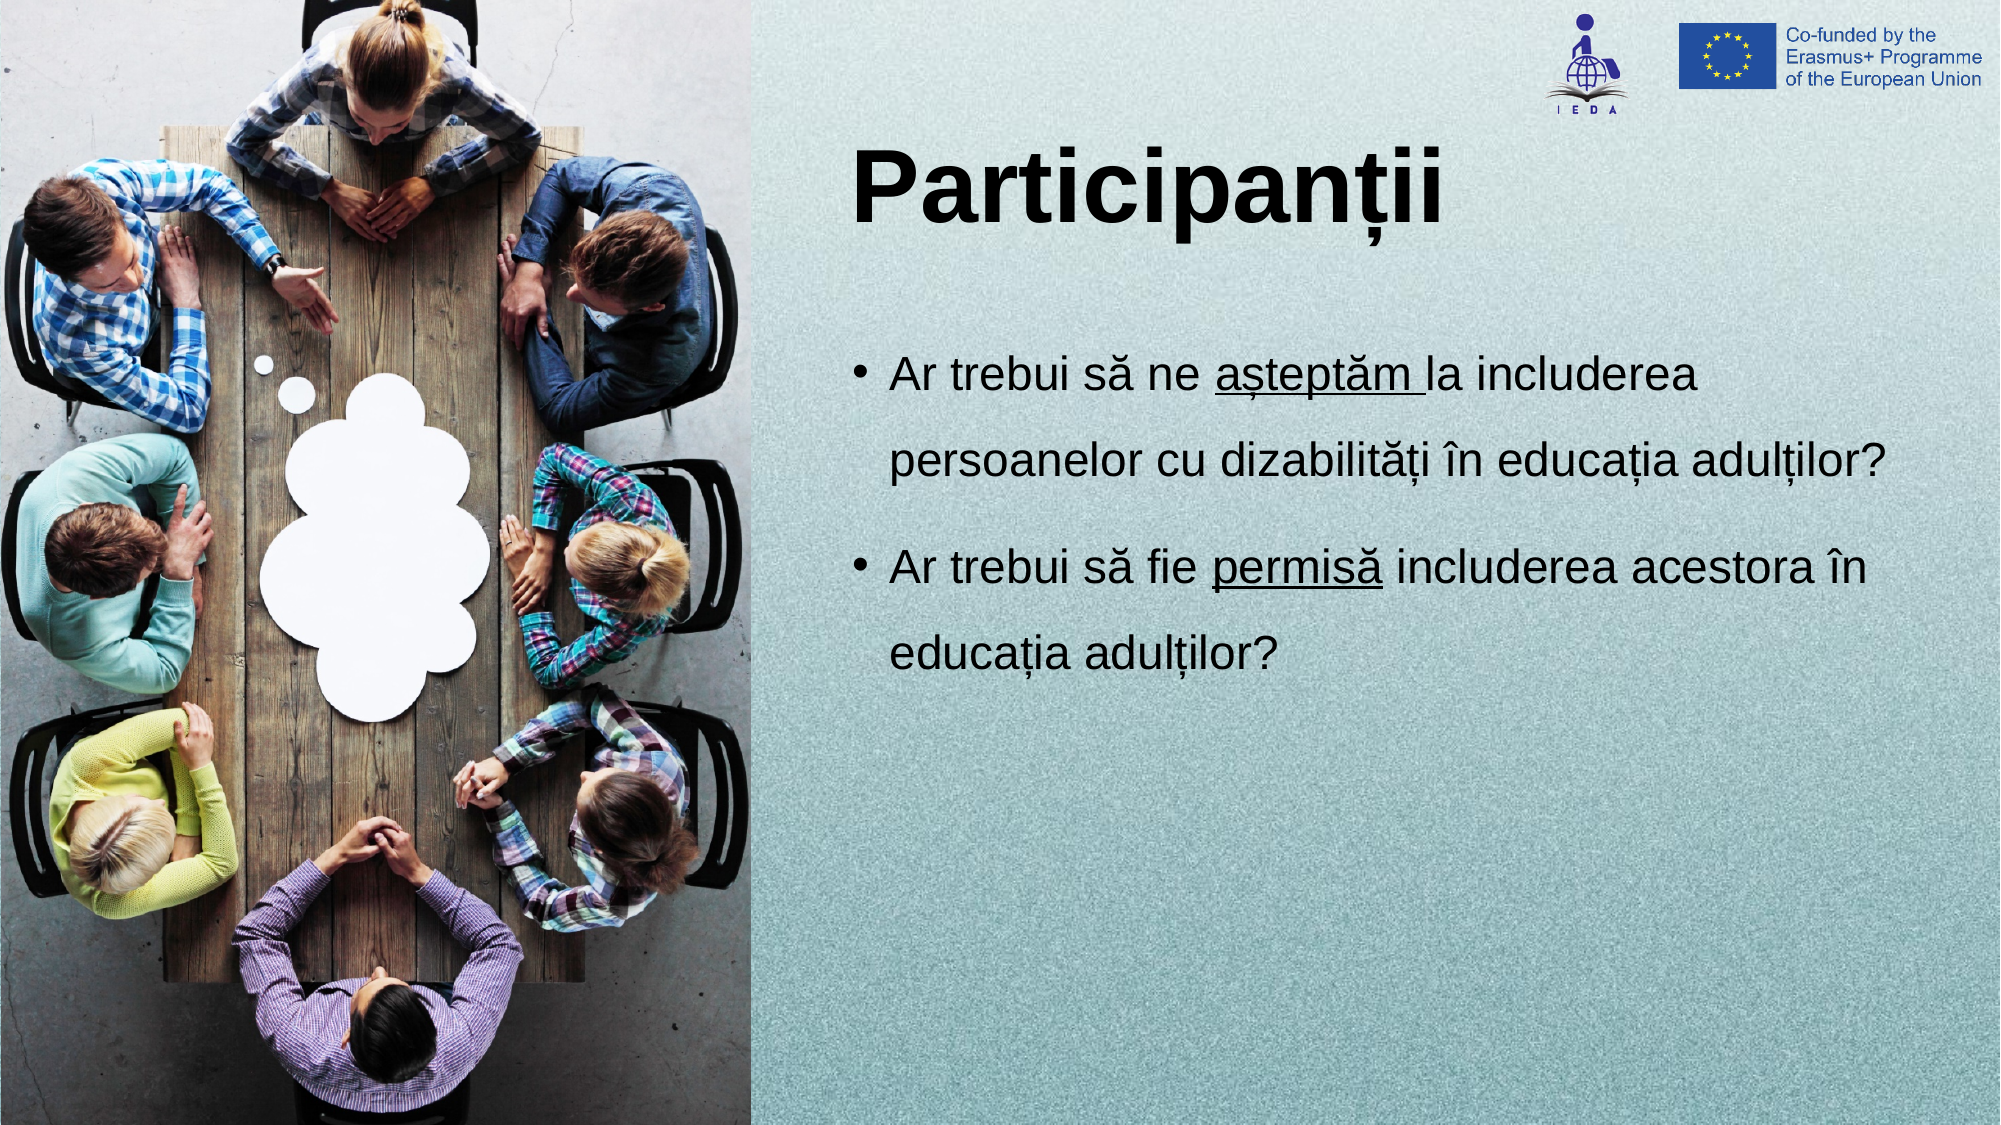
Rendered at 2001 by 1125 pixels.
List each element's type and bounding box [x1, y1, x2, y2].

list [0, 187, 938, 938]
picture [0, 0, 2000, 1125]
